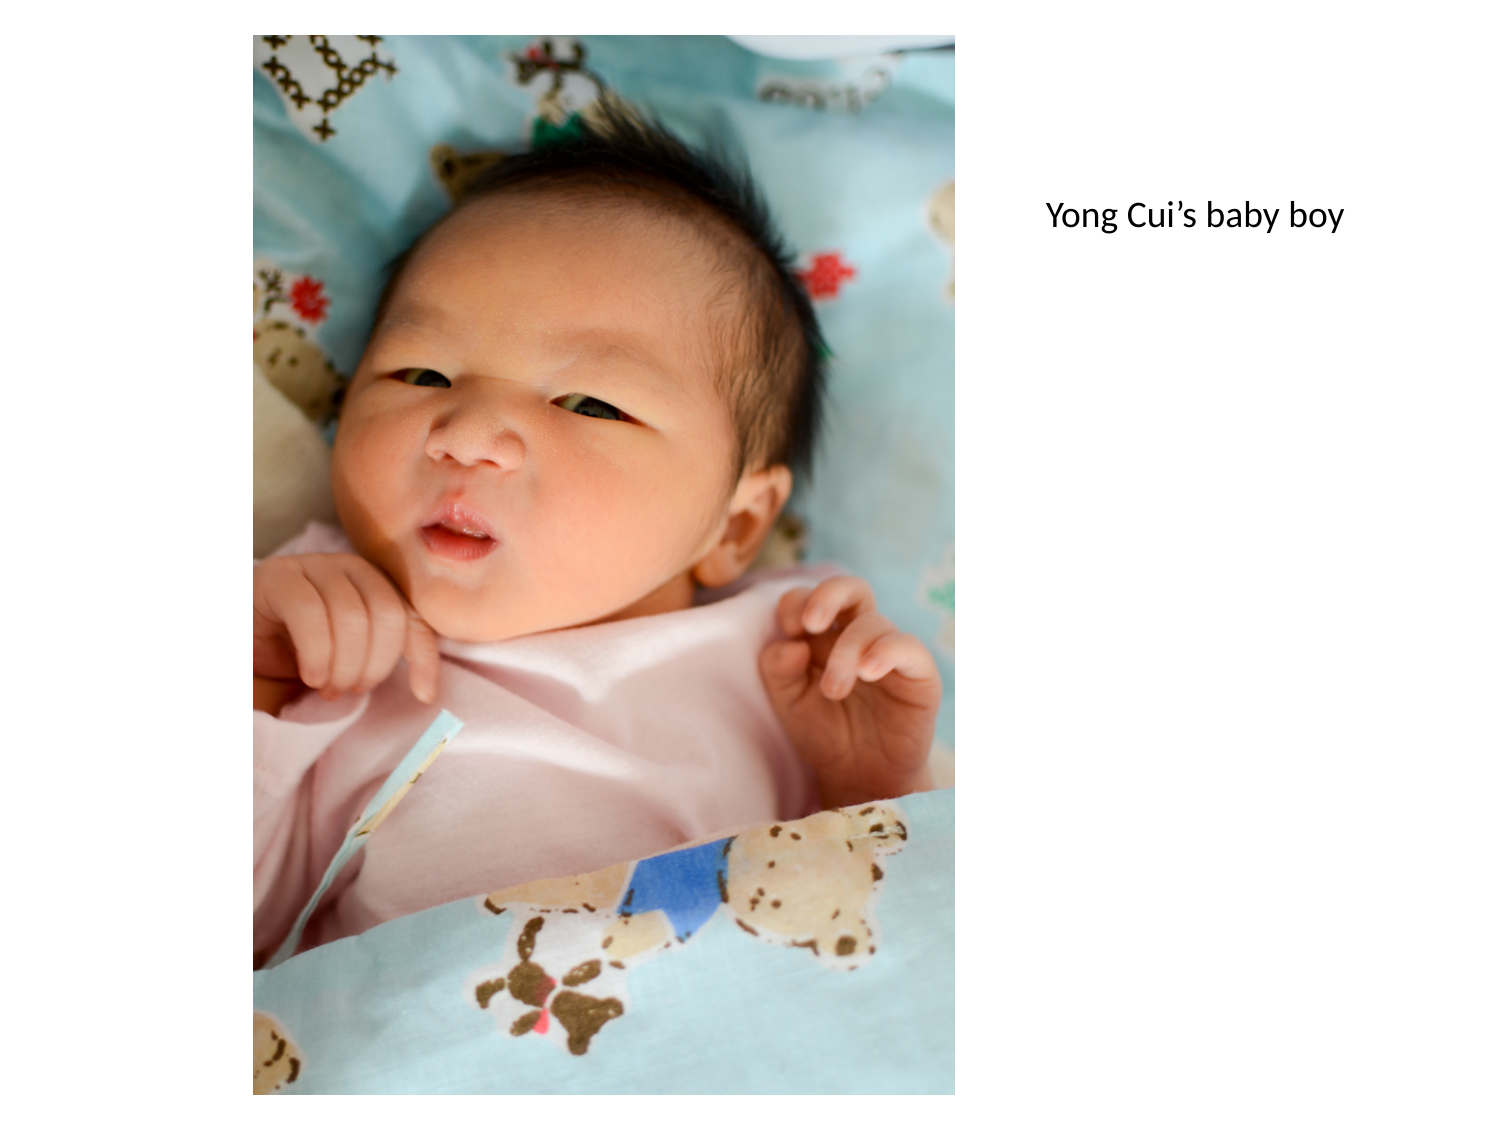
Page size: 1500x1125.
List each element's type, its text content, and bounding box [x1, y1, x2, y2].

picture [253, 35, 956, 1096]
text_box Yong Cui’s baby boy [1031, 182, 1360, 242]
